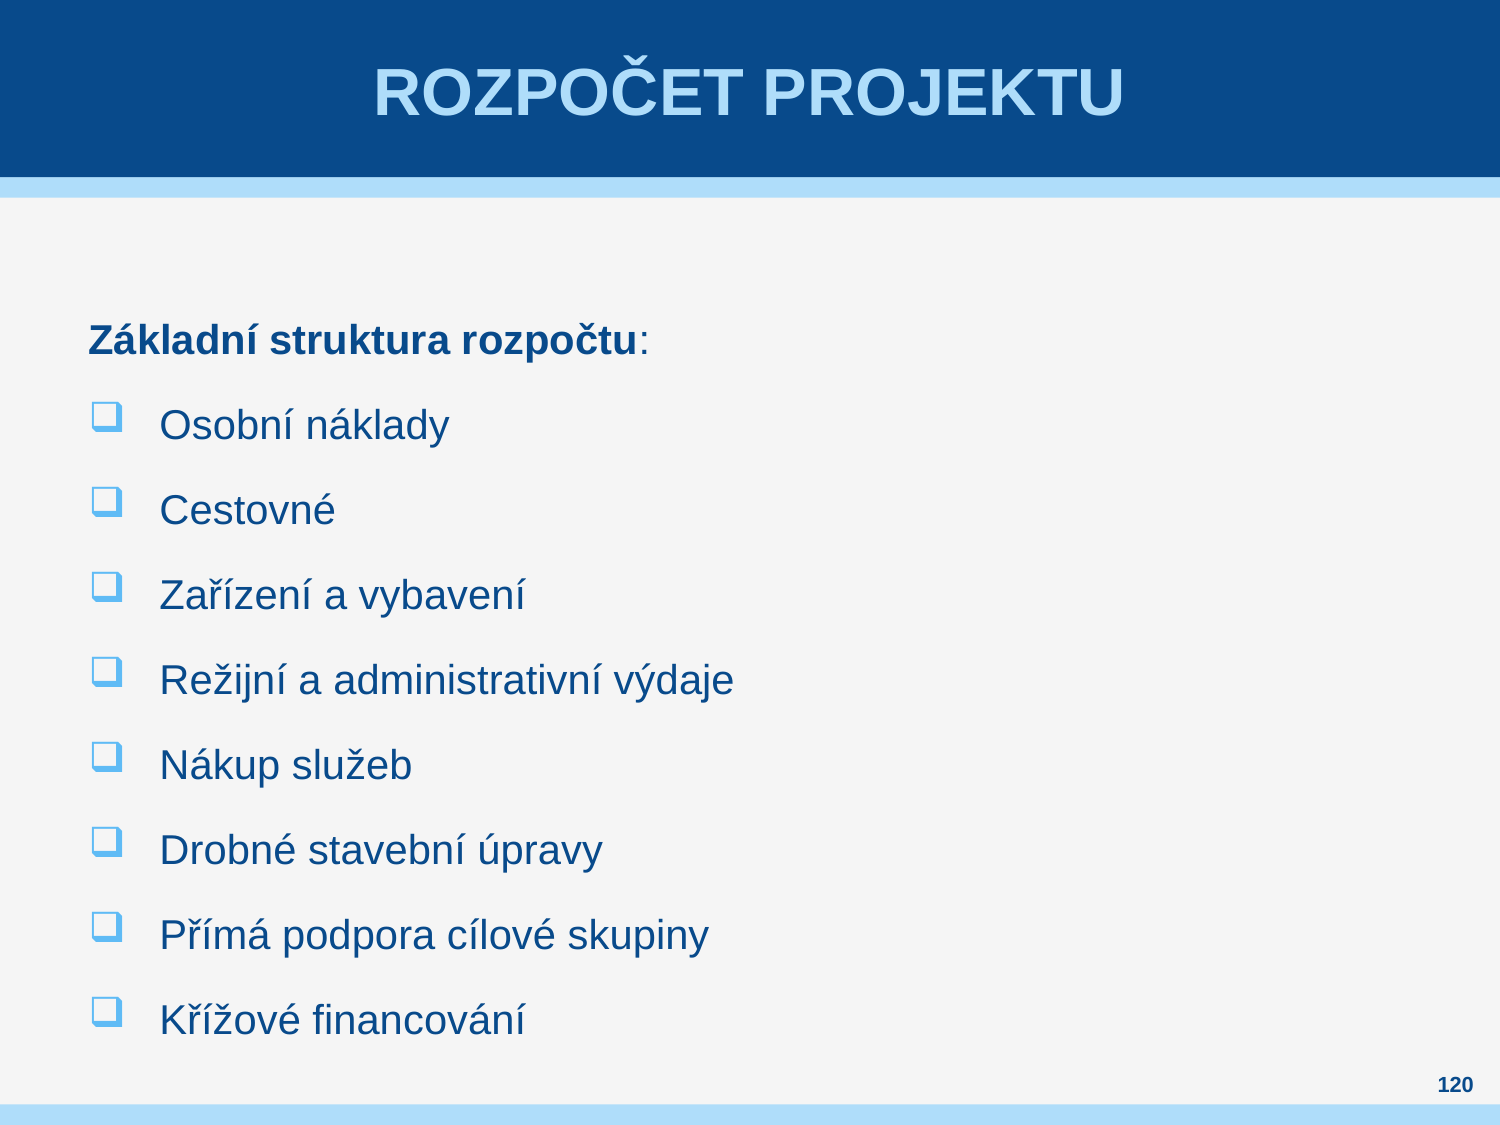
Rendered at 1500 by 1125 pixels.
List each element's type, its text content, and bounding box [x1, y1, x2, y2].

slide_number 120 [1417, 1068, 1495, 1099]
list Základní struktura rozpočtu: Osobní náklady Cestovné Zařízení a vybavení Režijní a administrativní výdaje Nákup služeb Drobné stavební úpravy Přímá podpora cílové skupiny Křížové financování [88, 302, 1412, 1059]
title Rozpočet projektu [59, 0, 1441, 178]
